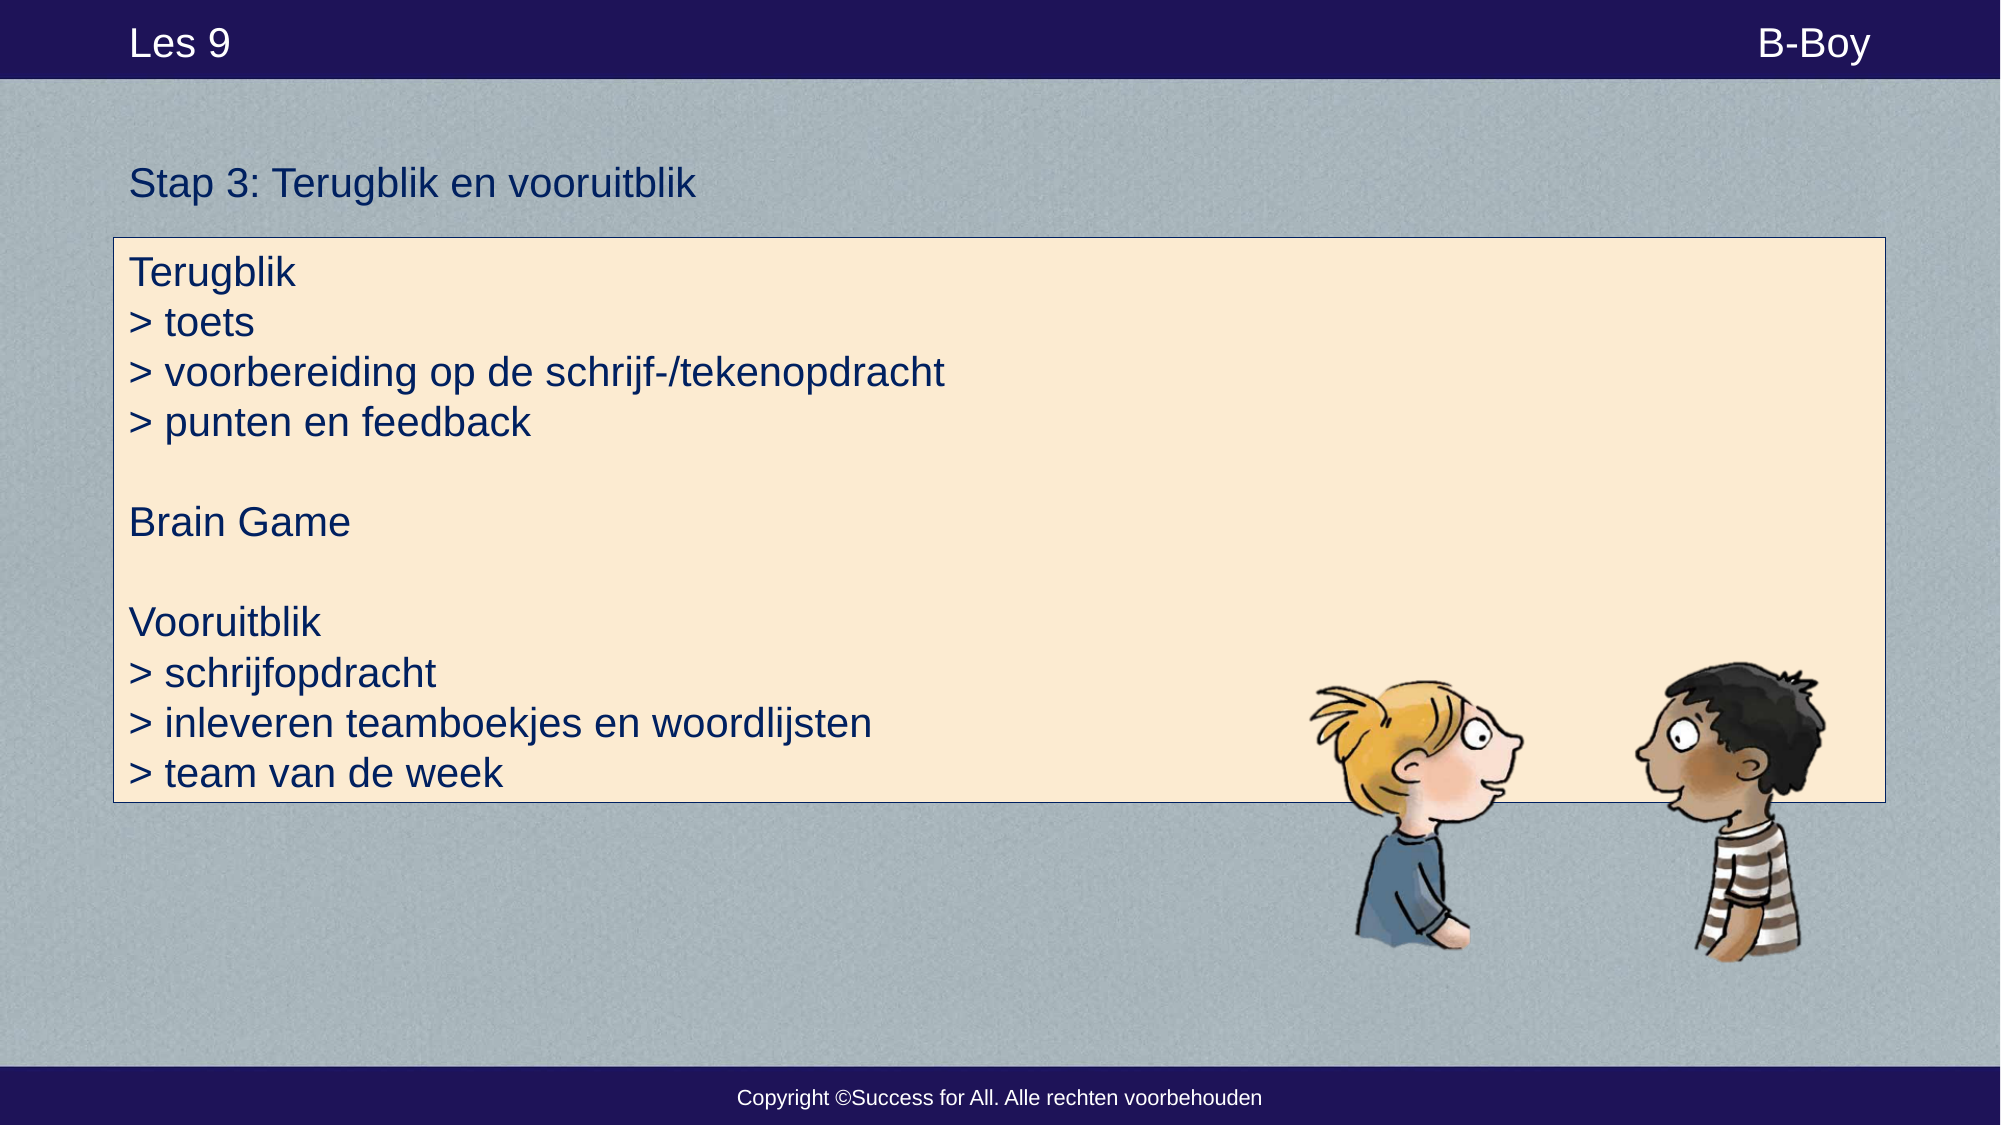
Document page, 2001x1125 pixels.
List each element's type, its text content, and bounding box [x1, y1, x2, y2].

text_box Copyright ©Success for All. Alle rechten voorbehouden [0, 1076, 2000, 1125]
text_box Stap 3: Terugblik en vooruitblik [113, 148, 1635, 214]
text_box Terugblik > toets > voorbereiding op de schrijf-/tekenopdracht > punten en feedback Brain Game Vooruitblik > schrijfopdracht > inleveren teamboekjes en woordlijsten > team van de week [113, 237, 1886, 803]
text_box B-Boy [999, 8, 1886, 73]
picture [0, 0, 2001, 1125]
text_box Les 9 [114, 8, 354, 73]
